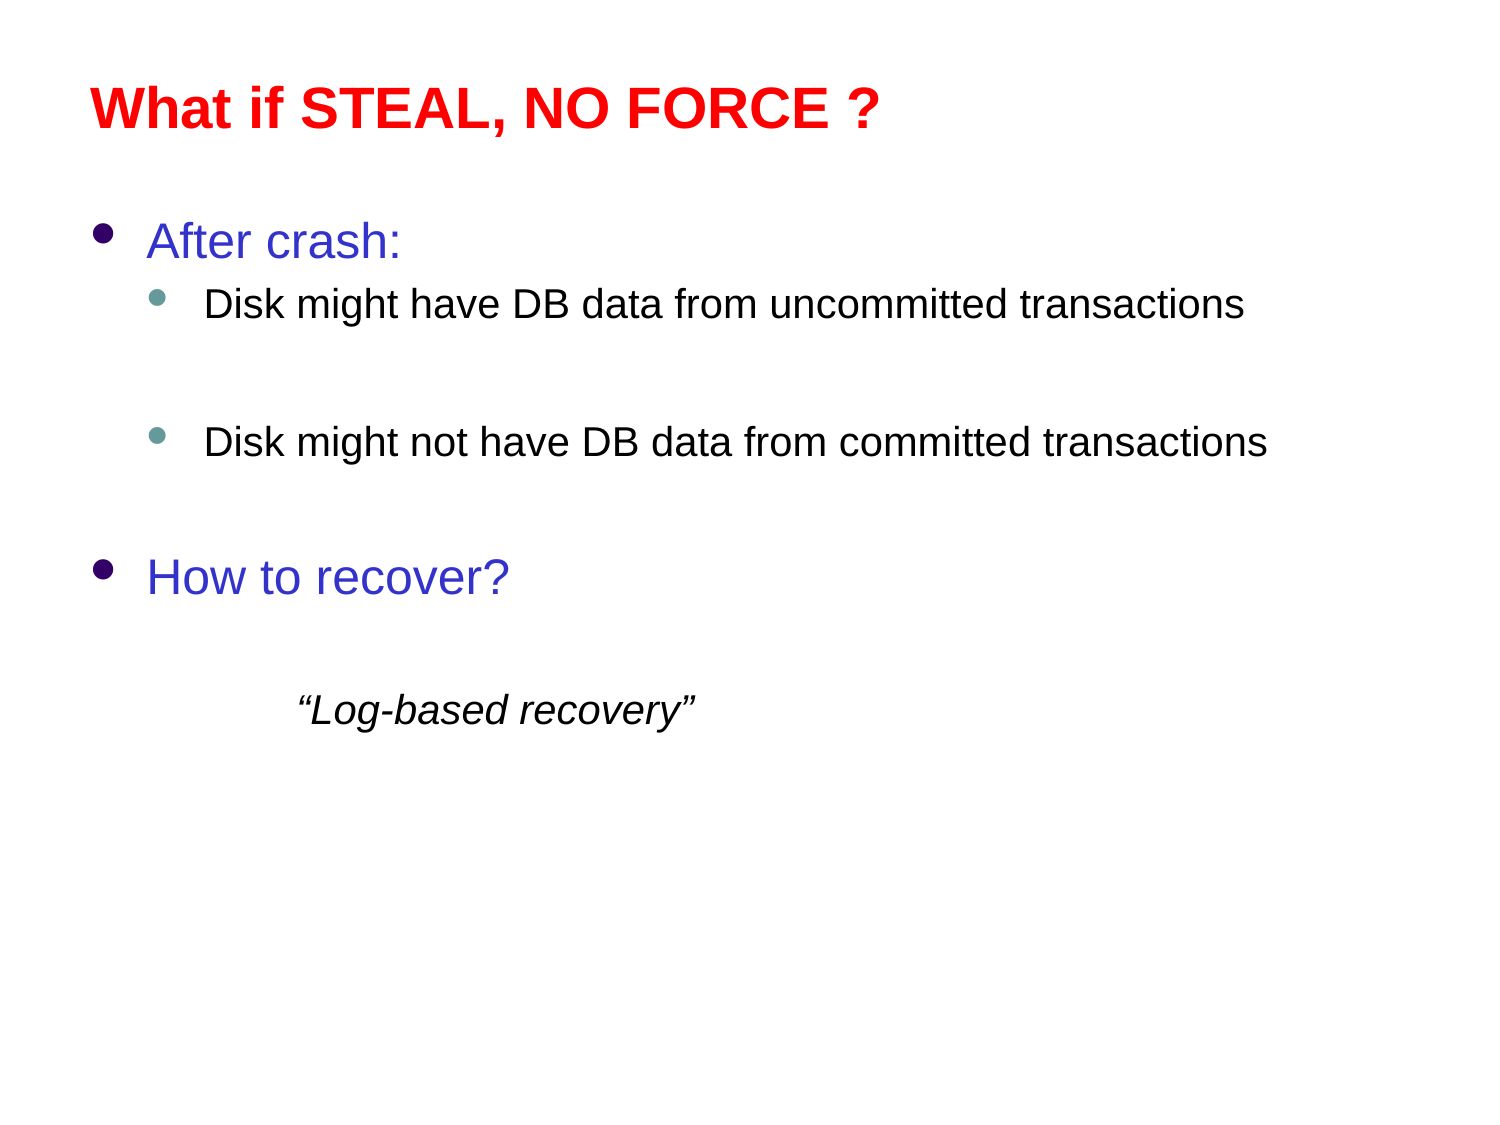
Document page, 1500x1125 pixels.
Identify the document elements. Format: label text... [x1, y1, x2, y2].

list After crash: Disk might have DB data from uncommitted transactions Disk might not have DB data from committed transactions How to recover? “Log-based recovery” [74, 200, 1426, 863]
title What if STEAL, NO FORCE ? [74, 8, 1413, 148]
